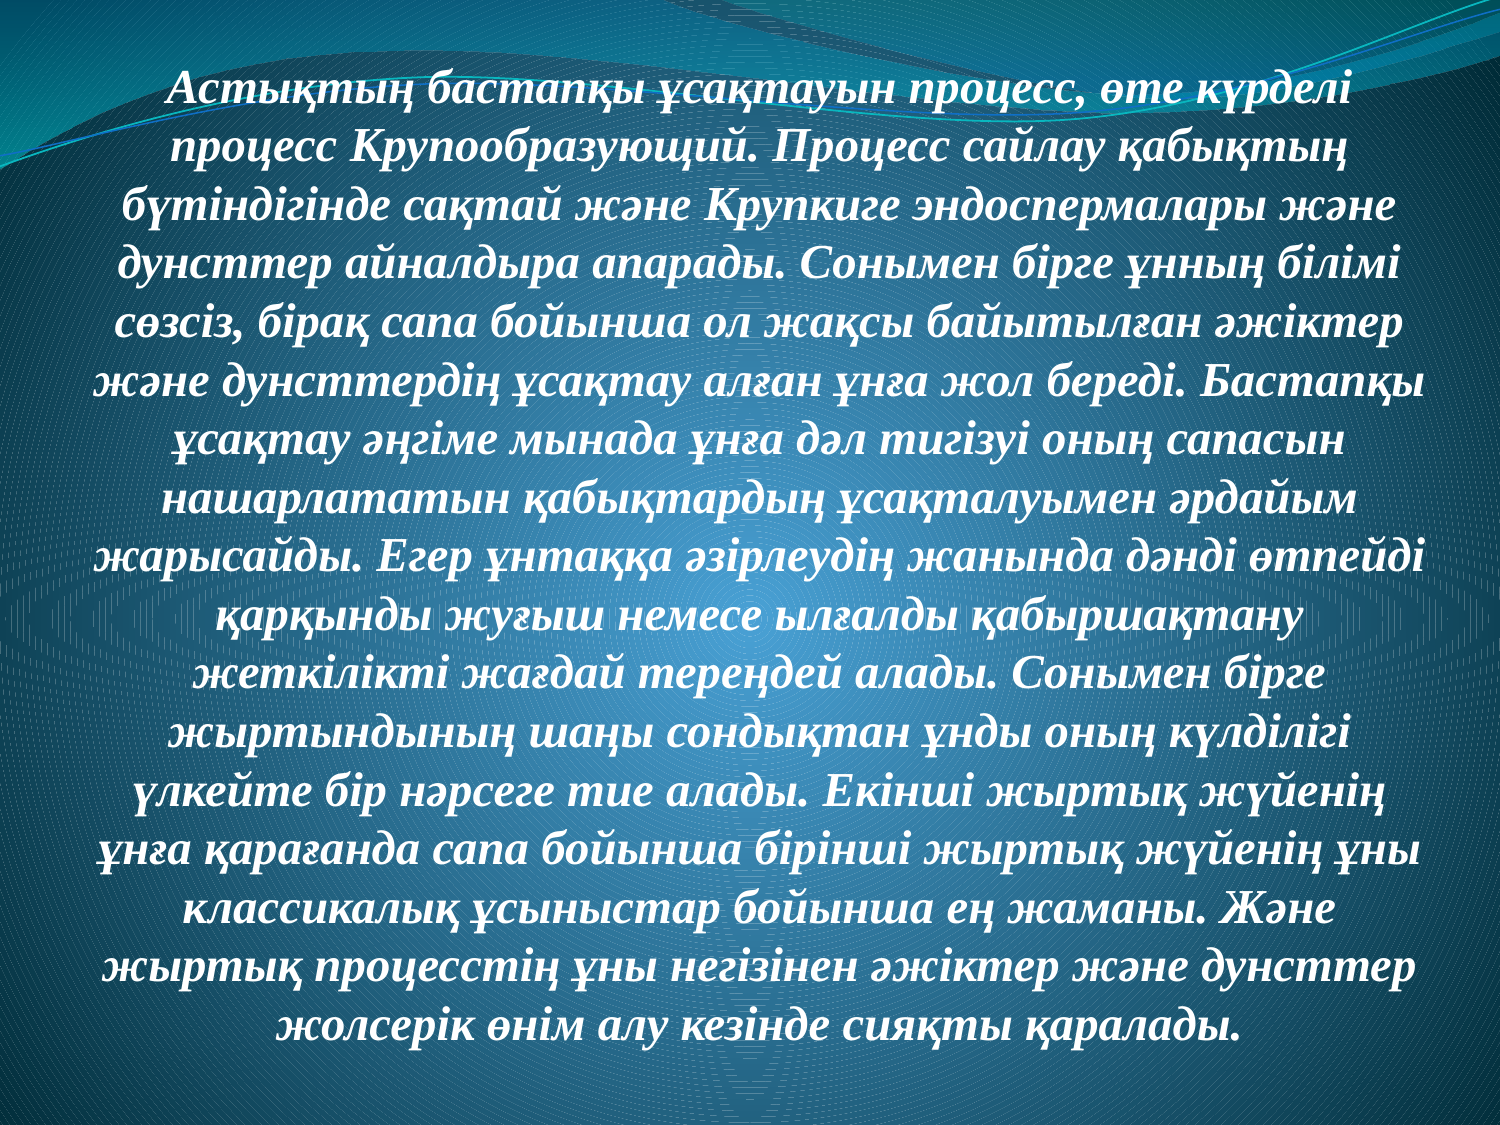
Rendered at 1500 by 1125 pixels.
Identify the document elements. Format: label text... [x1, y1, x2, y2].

subtitle Астықтың бастапқы ұсақтауын процесс, өте күрделi процесс Крупообразующий. Процесс сайлау қабықтың бүтiндiгiнде сақтай және Крупкиге эндоспермалары және дунсттер айналдыра апарады. Сонымен бiрге ұнның бiлiмi сөзсiз, бiрақ сапа бойынша ол жақсы байытылған әжiктер және дунсттердiң ұсақтау алған ұнға жол бередi. Бастапқы ұсақтау әңгiме мынада ұнға дәл тигiзуi оның сапасын нашарлататын қабықтардың ұсақталуымен әрдайым жарысайды. Егер ұнтаққа әзiрлеудiң жанында дәндi өтпейдi қарқынды жуғыш немесе ылғалды қабыршақтану жеткiлiктi жағдай тереңдей алады. Сонымен бiрге жыртындының шаңы сондықтан ұнды оның күлдiлiгi үлкейте бiр нәрсеге тие алады. Екiншi жыртық жүйенiң ұнға қарағанда сапа бойынша бiрiншi жыртық жүйенiң ұны классикалық ұсыныстар бойынша ең жаманы. Және жыртық процесстiң ұны негiзiнен әжiктер және дунсттер жолсерiк өнiм алу кезiнде сияқты қаралады. [87, 46, 1442, 1067]
